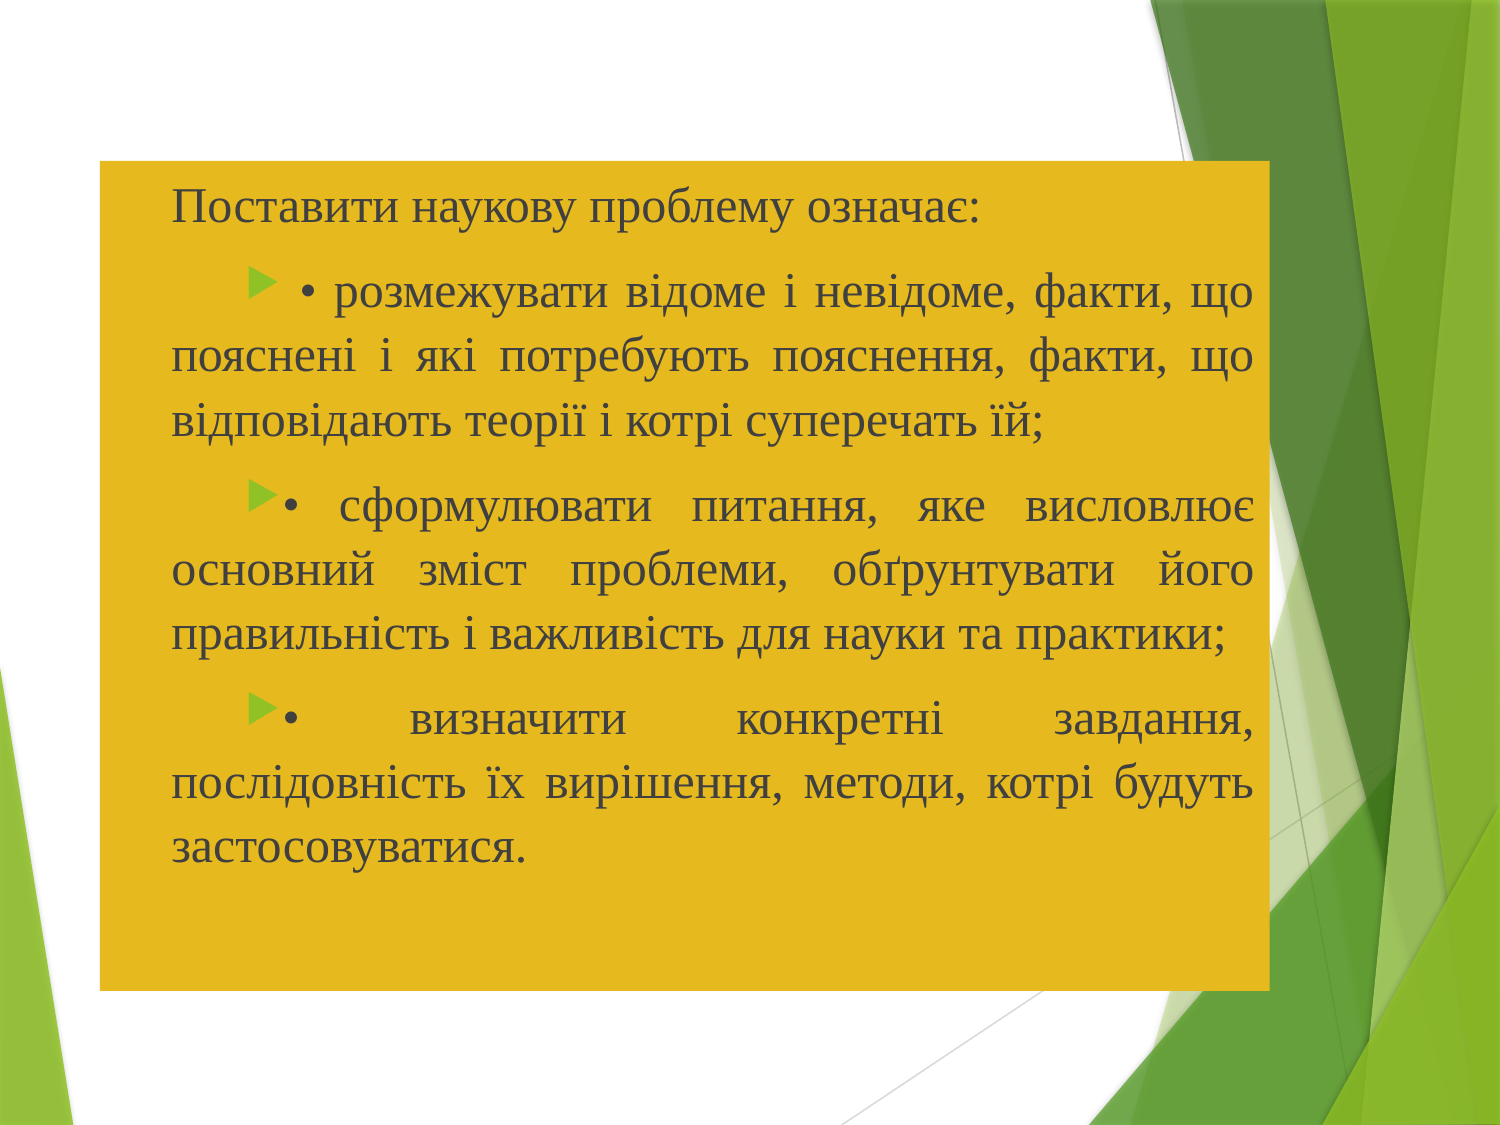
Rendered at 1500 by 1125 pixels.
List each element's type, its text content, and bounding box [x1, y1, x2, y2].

list Поставити наукову проблему означає: • розмежувати відоме і невідоме, факти, що пояснені і які потребують пояснення, факти, що відповідають теорії і котрі суперечать їй; • сформулювати питання, яке висловлює основний зміст проблеми, обґрунтувати його правильність і важливість для науки та практики; • визначити конкретні завдання, послідовність їх вирішення, методи, котрі будуть застосовуватися. [99, 160, 1270, 991]
